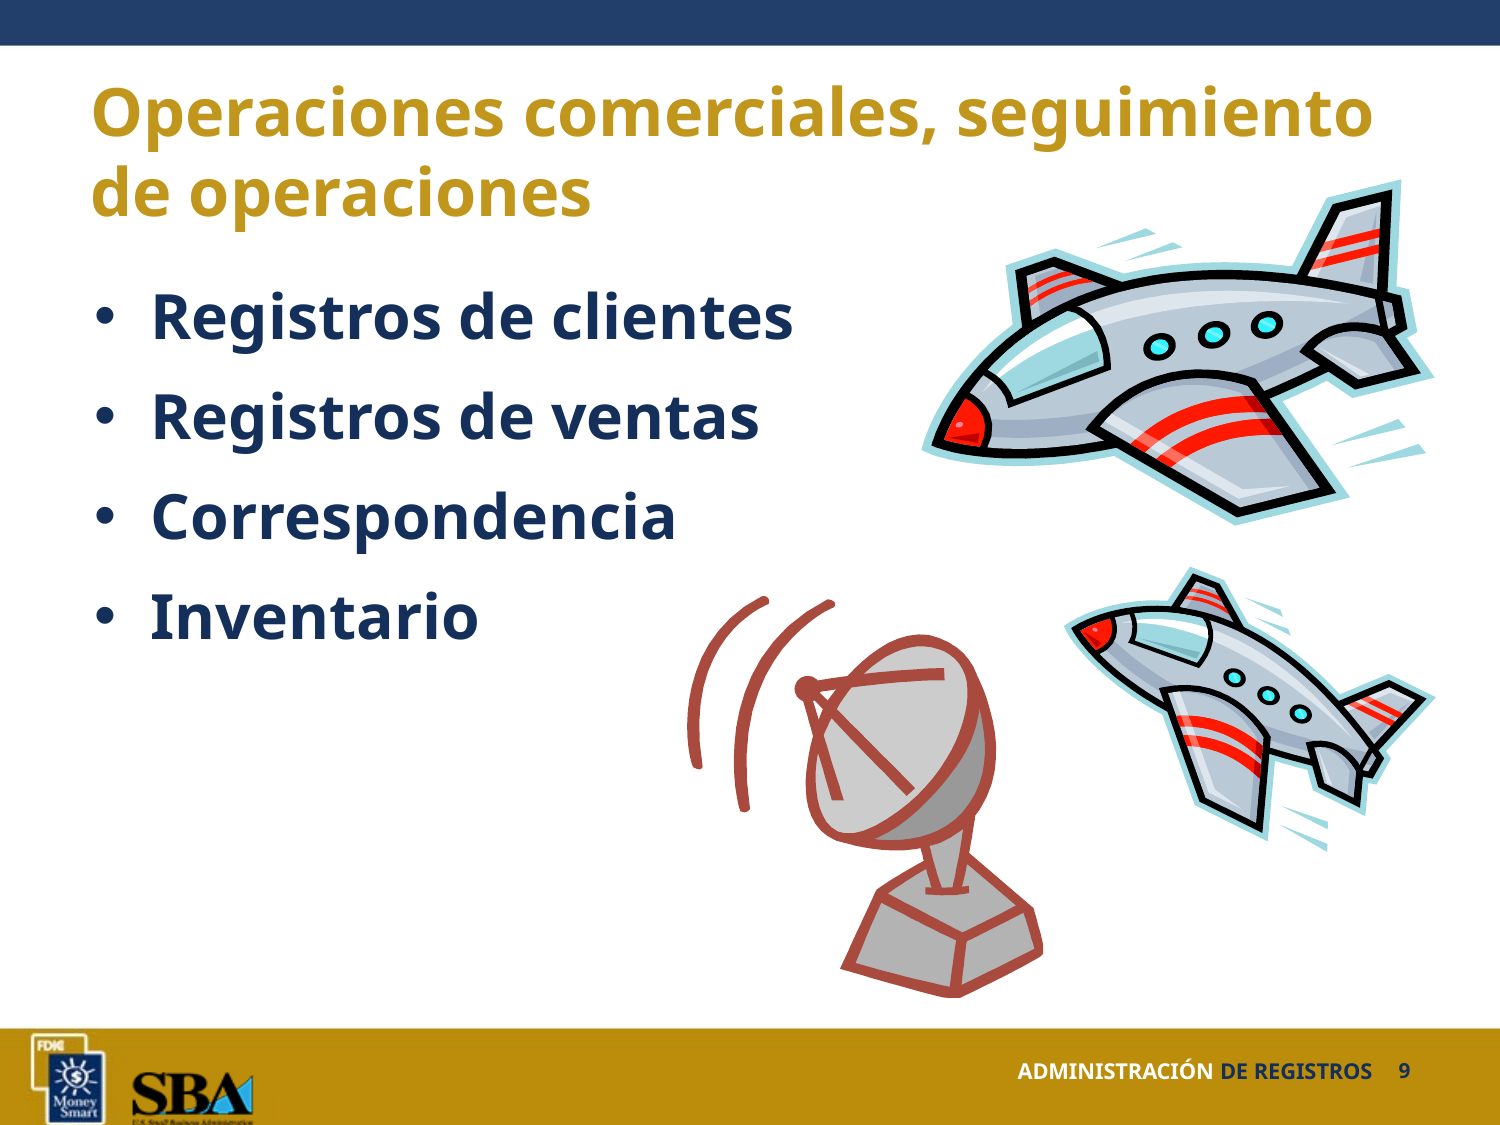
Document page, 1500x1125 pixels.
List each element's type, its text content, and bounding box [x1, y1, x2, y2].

title Operaciones comerciales, seguimiento de operaciones [74, 62, 1500, 163]
list Registros de clientes Registros de ventas Correspondencia Inventario [78, 269, 819, 970]
picture [0, 0, 1500, 1125]
